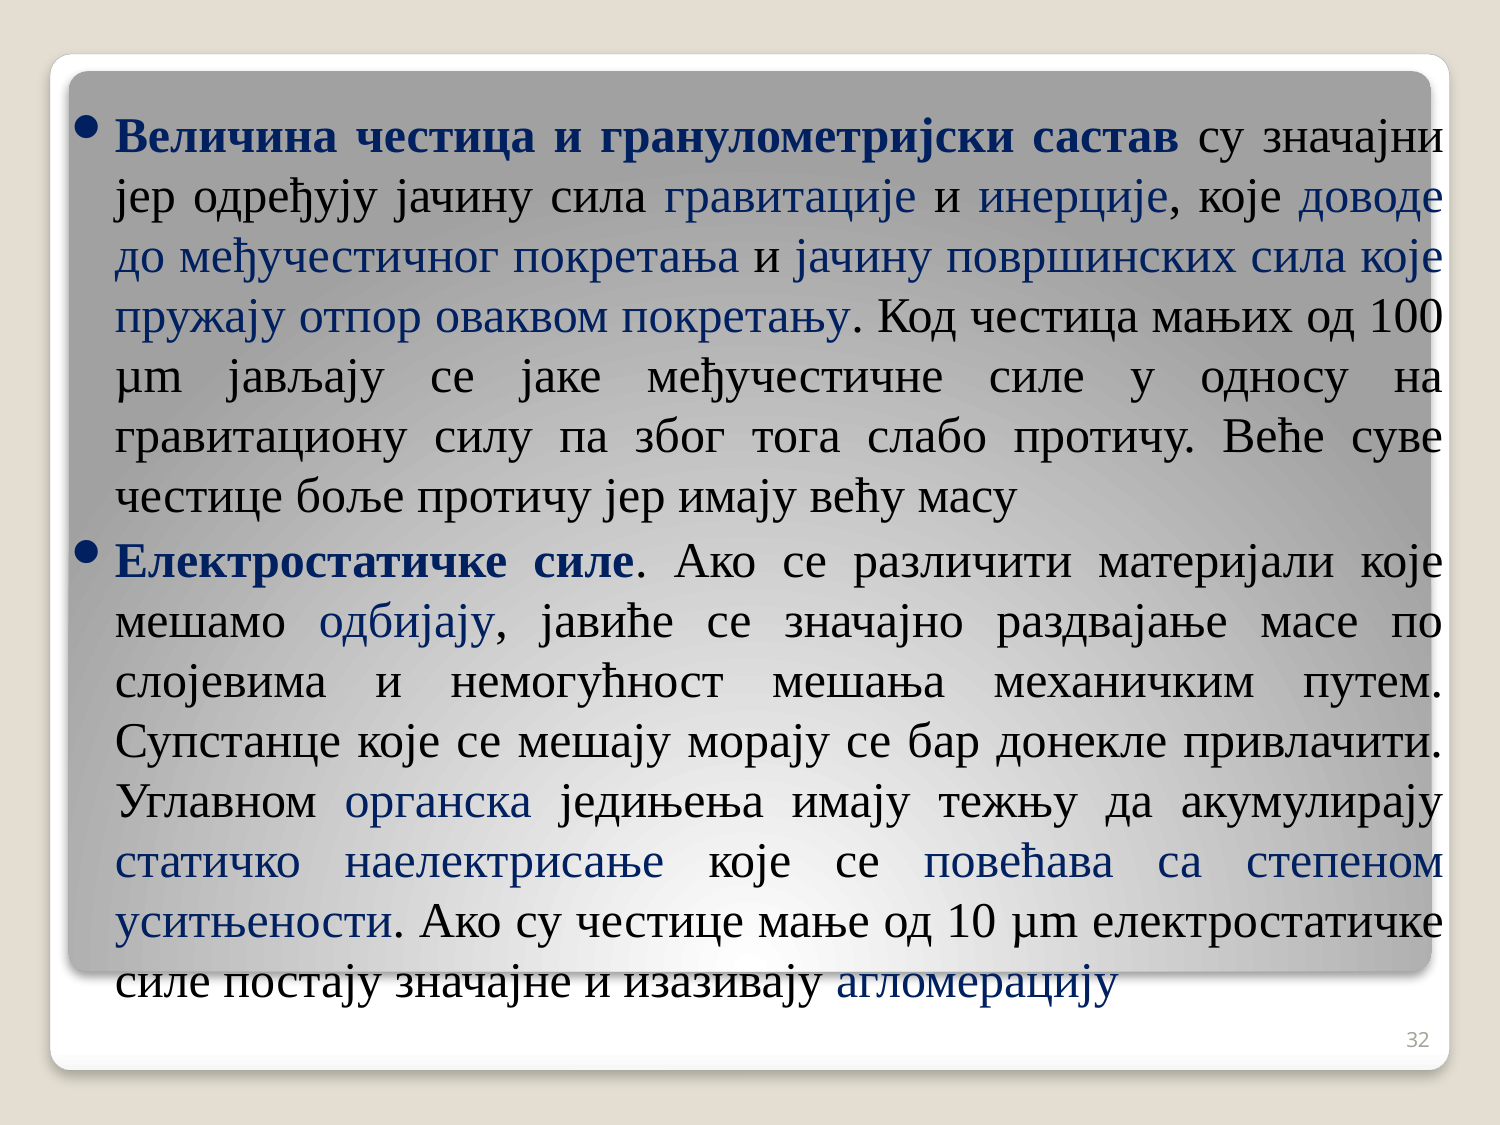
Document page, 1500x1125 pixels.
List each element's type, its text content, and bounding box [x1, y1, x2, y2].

slide_number 32 [1369, 1002, 1445, 1063]
list Величина честица и гранулометријски састав су значајни јер одређују јачину сила гравитације и инерције, које доводе до међучестичног покретања и јачину површинских сила које пружају отпор оваквом покретању. Код честица мањих од 100 µm јављају се јаке међучестичне силе у односу на гравитациону силу па због тога слабо протичу. Веће суве честице боље протичу јер имају већу масу Електростатичке силе. Ако се различити материјали које мешамо одбијају, јавиће се значајно раздвајање масе по слојевима и немогућност мешања механичким путем. Супстанце које се мешају морају се бар донекле привлачити. Углавном органска једињења имају тежњу да акумулирају статичко наелектрисање које се повећава са степеном уситњености. Ако су честице мање од 10 µm електростатичке силе постају значајне и изазивају агломерацију [41, 86, 1459, 1071]
